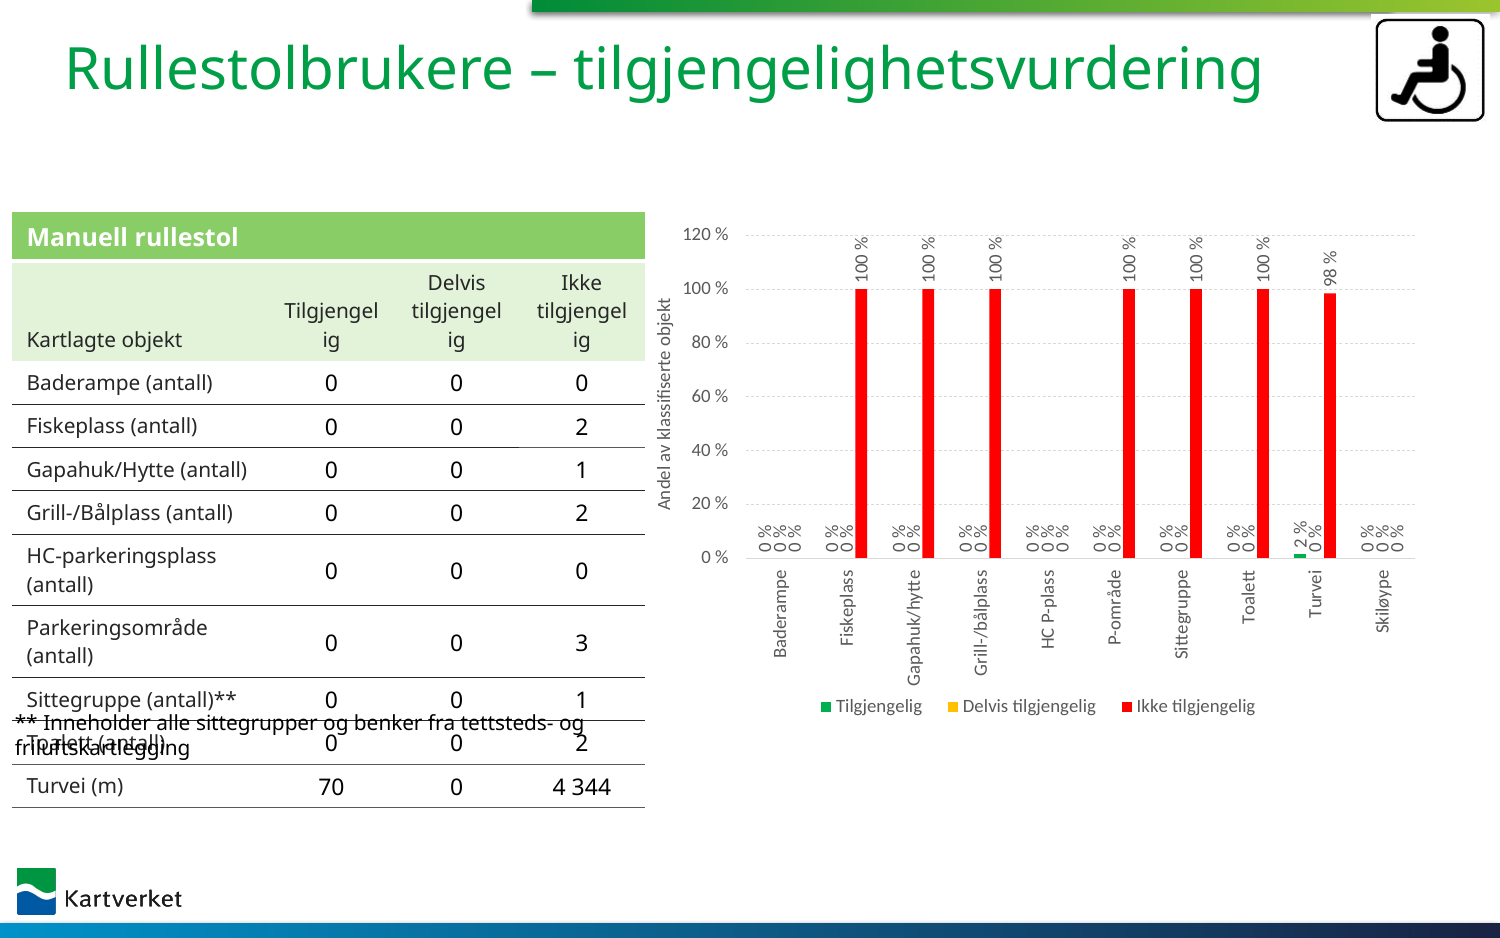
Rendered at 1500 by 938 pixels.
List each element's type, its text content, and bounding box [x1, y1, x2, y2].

table_cell 0 [394, 491, 519, 534]
table_cell Delvis tilgjengelig [394, 263, 519, 361]
table_cell 0 [394, 768, 519, 807]
table_cell Sittegruppe (antall)** [12, 678, 269, 702]
table_cell 4 344 [519, 768, 645, 807]
table_cell Grill-/Bålplass (antall) [12, 491, 269, 534]
table_cell 70 [269, 768, 394, 807]
table_cell Parkeringsområde (antall) [12, 606, 269, 677]
table_cell Ikke tilgjengelig [519, 263, 638, 361]
table_cell 0 [394, 361, 519, 404]
table_cell 0 [269, 678, 394, 702]
table_cell Fiskeplass (antall) [12, 405, 269, 447]
table_cell 0 [394, 678, 519, 702]
table_cell 1 [519, 678, 638, 702]
table_cell Turvei (m) [12, 768, 269, 807]
table_cell 1 [519, 448, 638, 490]
picture [1371, 13, 1491, 127]
table_cell 0 [269, 491, 394, 534]
table_cell 0 [394, 535, 519, 605]
table_cell 0 [394, 606, 519, 677]
table_cell 0 [269, 361, 394, 404]
table_cell Baderampe (antall) [12, 361, 269, 404]
table_cell 0 [269, 606, 394, 677]
table_cell 0 [519, 535, 638, 605]
table_cell 0 [394, 448, 519, 490]
picture [643, 218, 1427, 728]
table_cell 2 [519, 491, 638, 534]
table_cell 3 [519, 606, 638, 677]
table_cell HC-parkeringsplass (antall) [12, 535, 269, 605]
table_cell Tilgjengelig [269, 263, 394, 361]
table_cell 0 [269, 405, 394, 447]
table_cell Gapahuk/Hytte (antall) [12, 448, 269, 490]
table_cell Kartlagte objekt [12, 263, 269, 361]
text_box ** Inneholder alle sittegrupper og benker fra tettsteds- og friluftskartlegging [0, 702, 745, 768]
table_cell 0 [269, 535, 394, 605]
table_header Manuell rullestol [12, 212, 645, 259]
table_cell 0 [519, 361, 638, 404]
text_box Rullestolbrukere – tilgjengelighetsvurdering [49, 12, 1372, 109]
table_cell 0 [269, 448, 394, 490]
table_cell 2 [519, 405, 638, 447]
table_cell 0 [394, 405, 519, 447]
